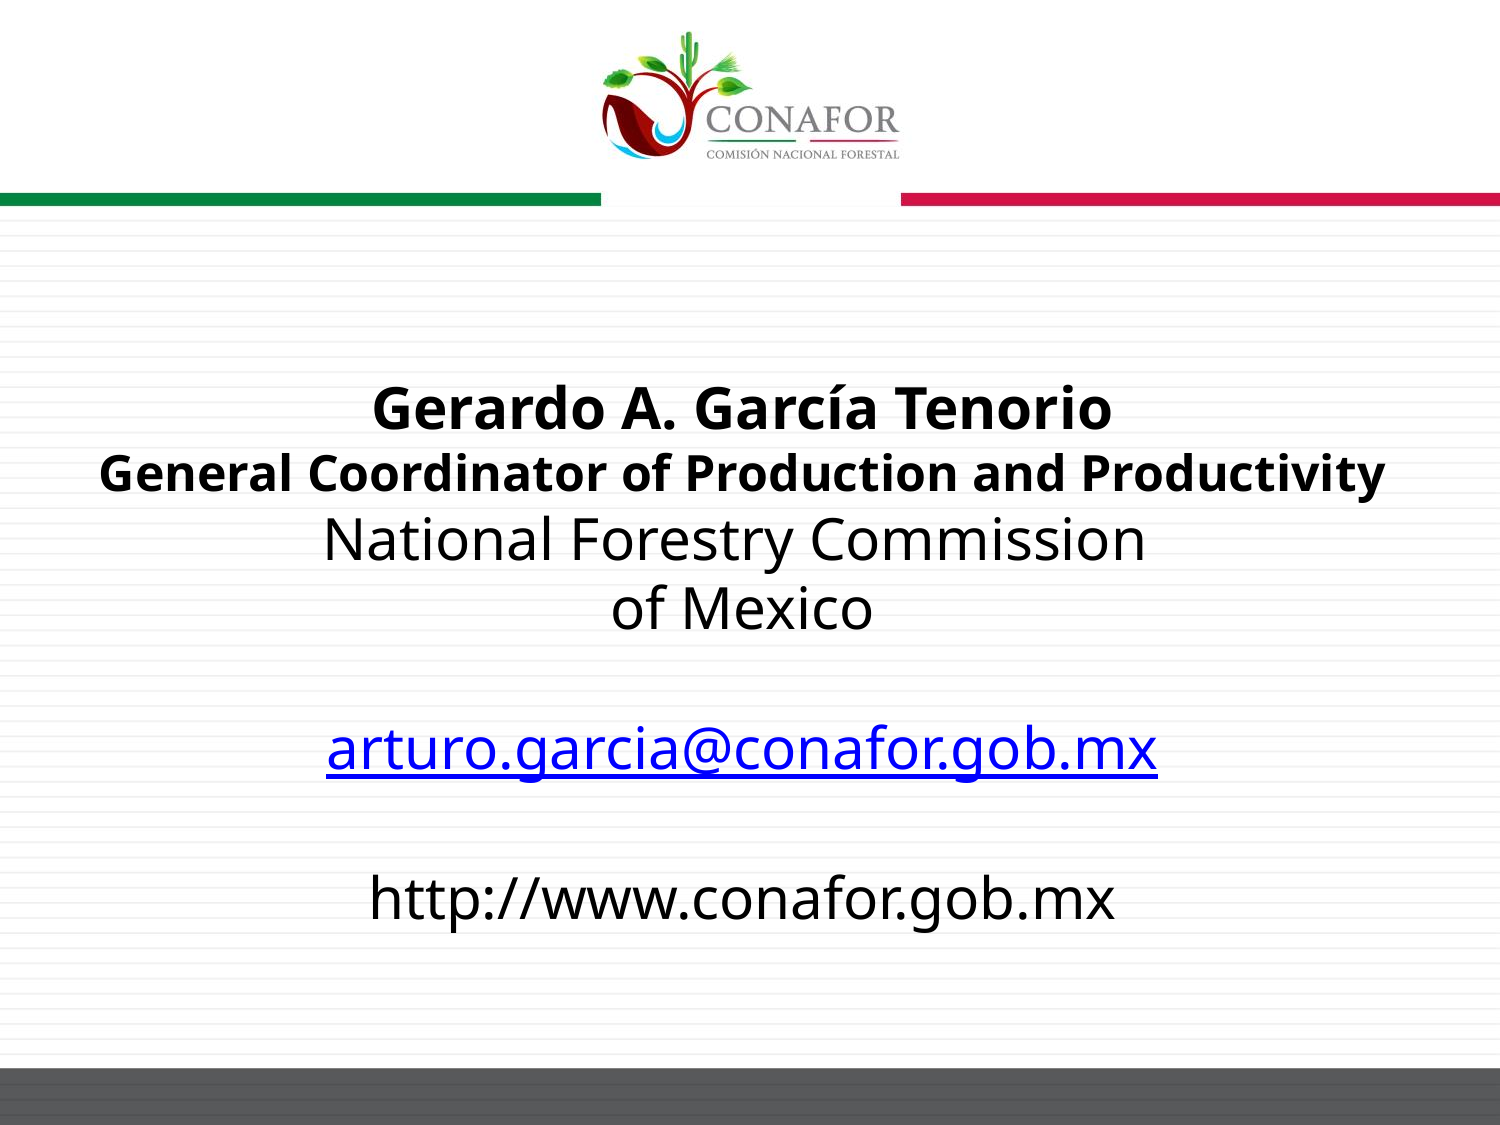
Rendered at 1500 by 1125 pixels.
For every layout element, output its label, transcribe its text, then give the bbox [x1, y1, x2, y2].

picture [0, 0, 1500, 1125]
text_box Gerardo A. García Tenorio General Coordinator of Production and Productivity National Forestry Commission of Mexico arturo.garcia@conafor.gob.mx http://www.conafor.gob.mx [44, 364, 1441, 939]
